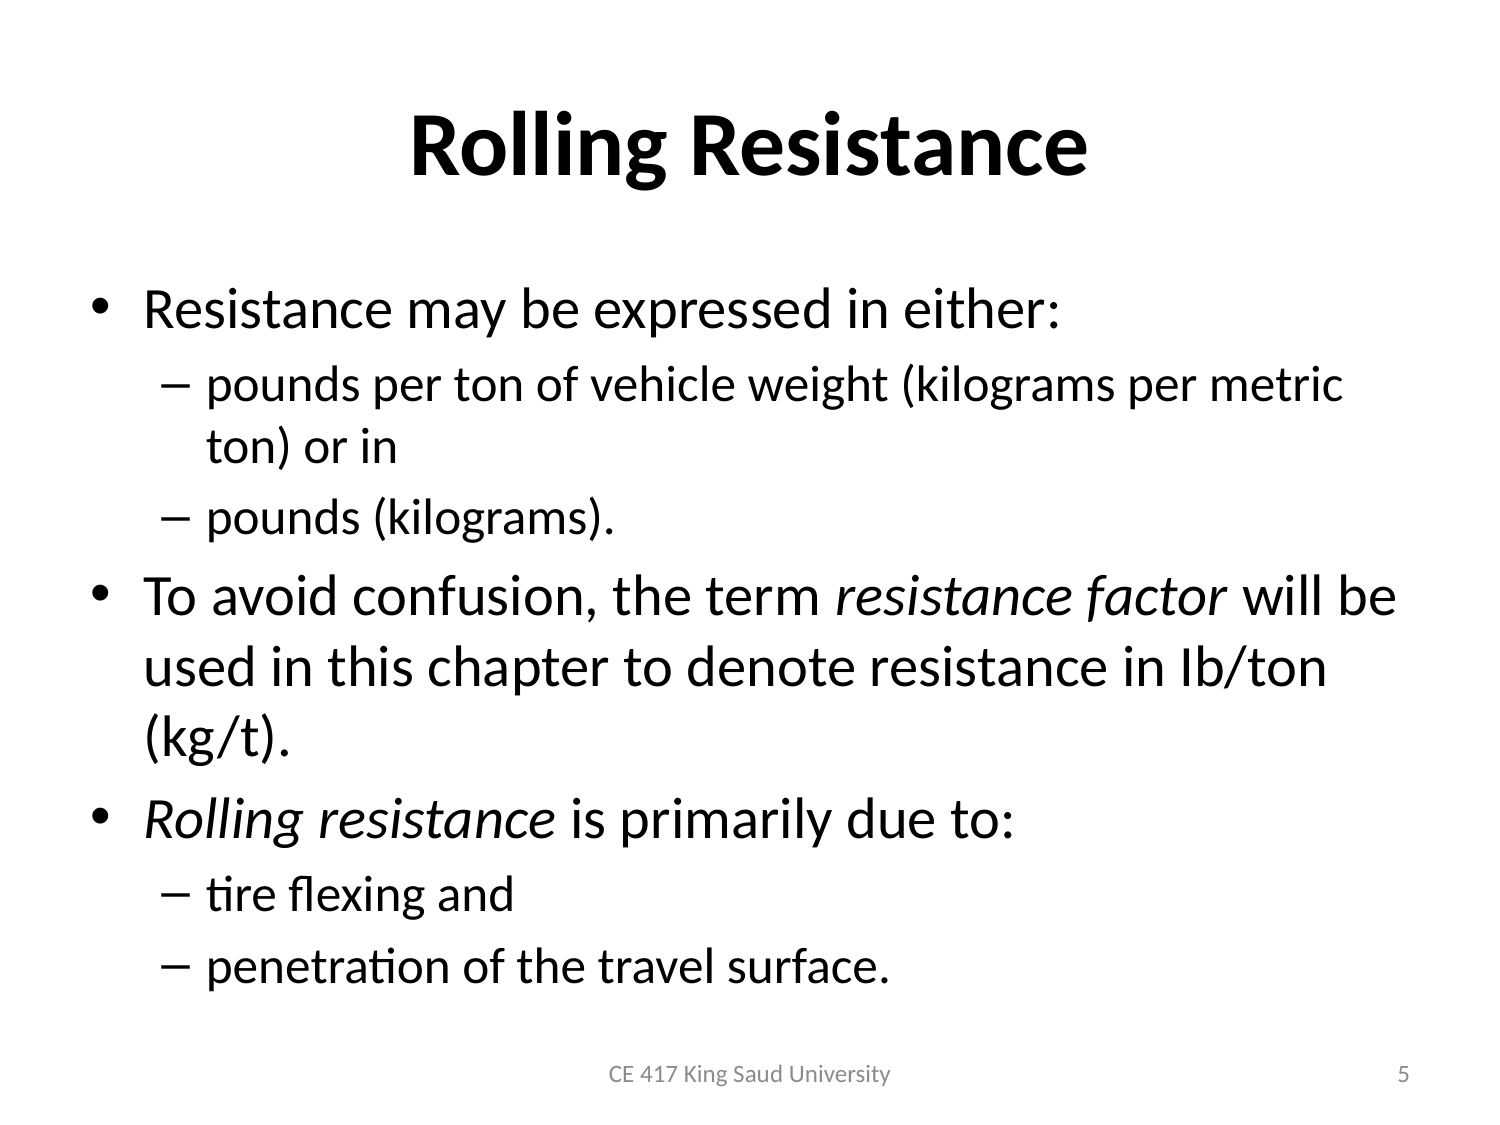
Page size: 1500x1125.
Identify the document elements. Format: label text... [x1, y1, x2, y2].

footer CE 417 King Saud University [512, 1042, 988, 1103]
slide_number 5 [1074, 1042, 1425, 1103]
title Rolling Resistance [75, 45, 1425, 233]
list Resistance may be expressed in either: pounds per ton of vehicle weight (kilograms per metric ton) or in pounds (kilograms). To avoid confusion, the term resistance factor will be used in this chapter to denote resistance in Ib/ton (kg/t). Rolling resistance is primarily due to: tire flexing and penetration of the travel surface. [75, 262, 1425, 1005]
